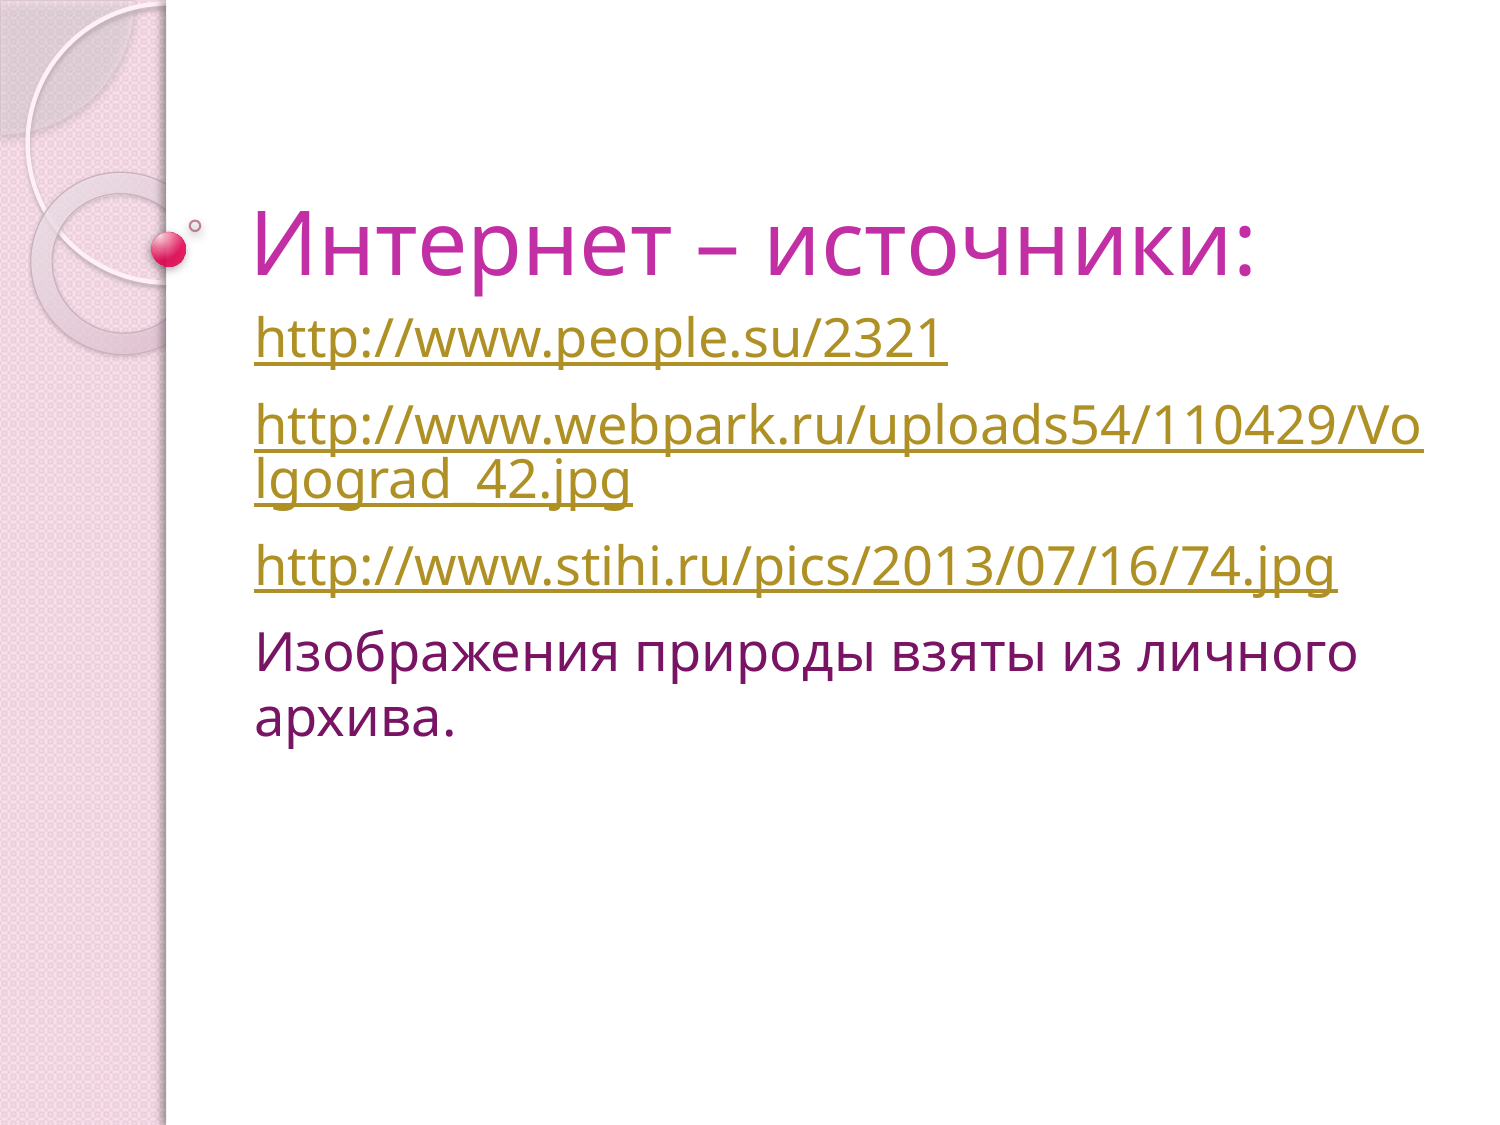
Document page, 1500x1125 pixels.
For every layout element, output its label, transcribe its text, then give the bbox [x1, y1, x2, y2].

subtitle http://www.people.su/2321 http://www.webpark.ru/uploads54/110429/Volgograd_42.jpg http://www.stihi.ru/pics/2013/07/16/74.jpg Изображения природы взяты из личного архива. [234, 303, 1450, 739]
title Интернет – источники: [234, 59, 1450, 301]
